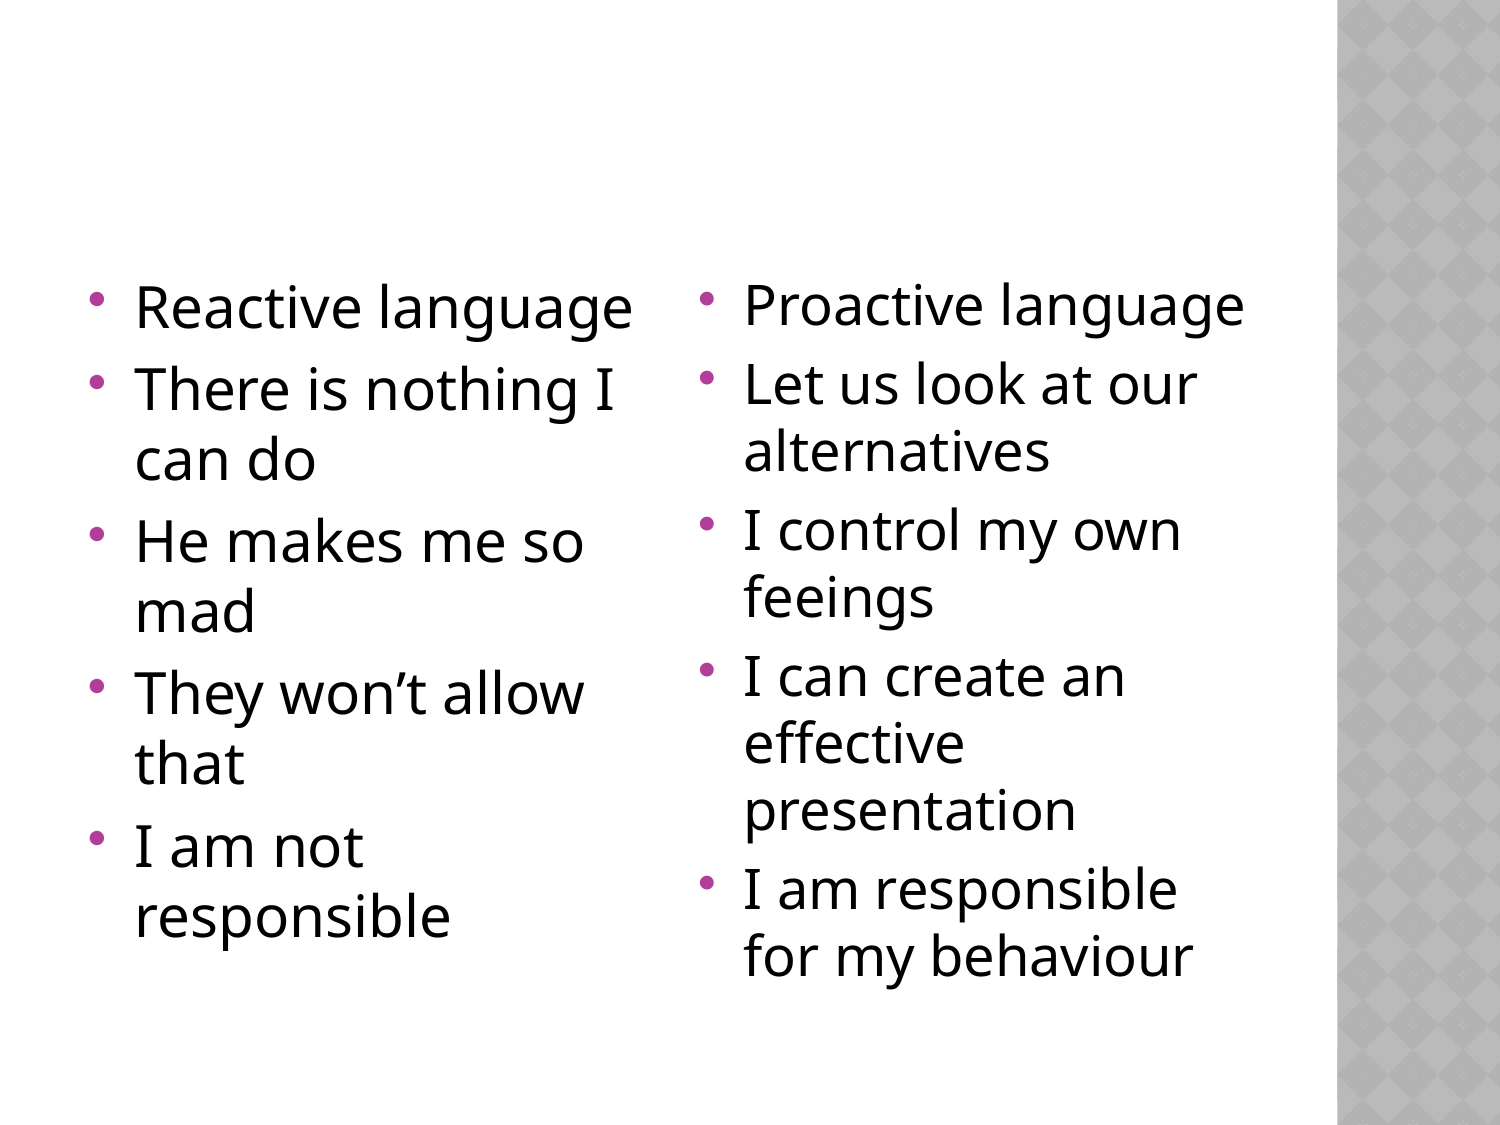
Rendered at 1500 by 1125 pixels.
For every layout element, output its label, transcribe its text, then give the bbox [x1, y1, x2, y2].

list Proactive language Let us look at our alternatives I control my own feeings I can create an effective presentation I am responsible for my behaviour [685, 262, 1263, 1005]
list Reactive language There is nothing I can do He makes me so mad They won’t allow that I am not responsible [75, 262, 653, 1005]
